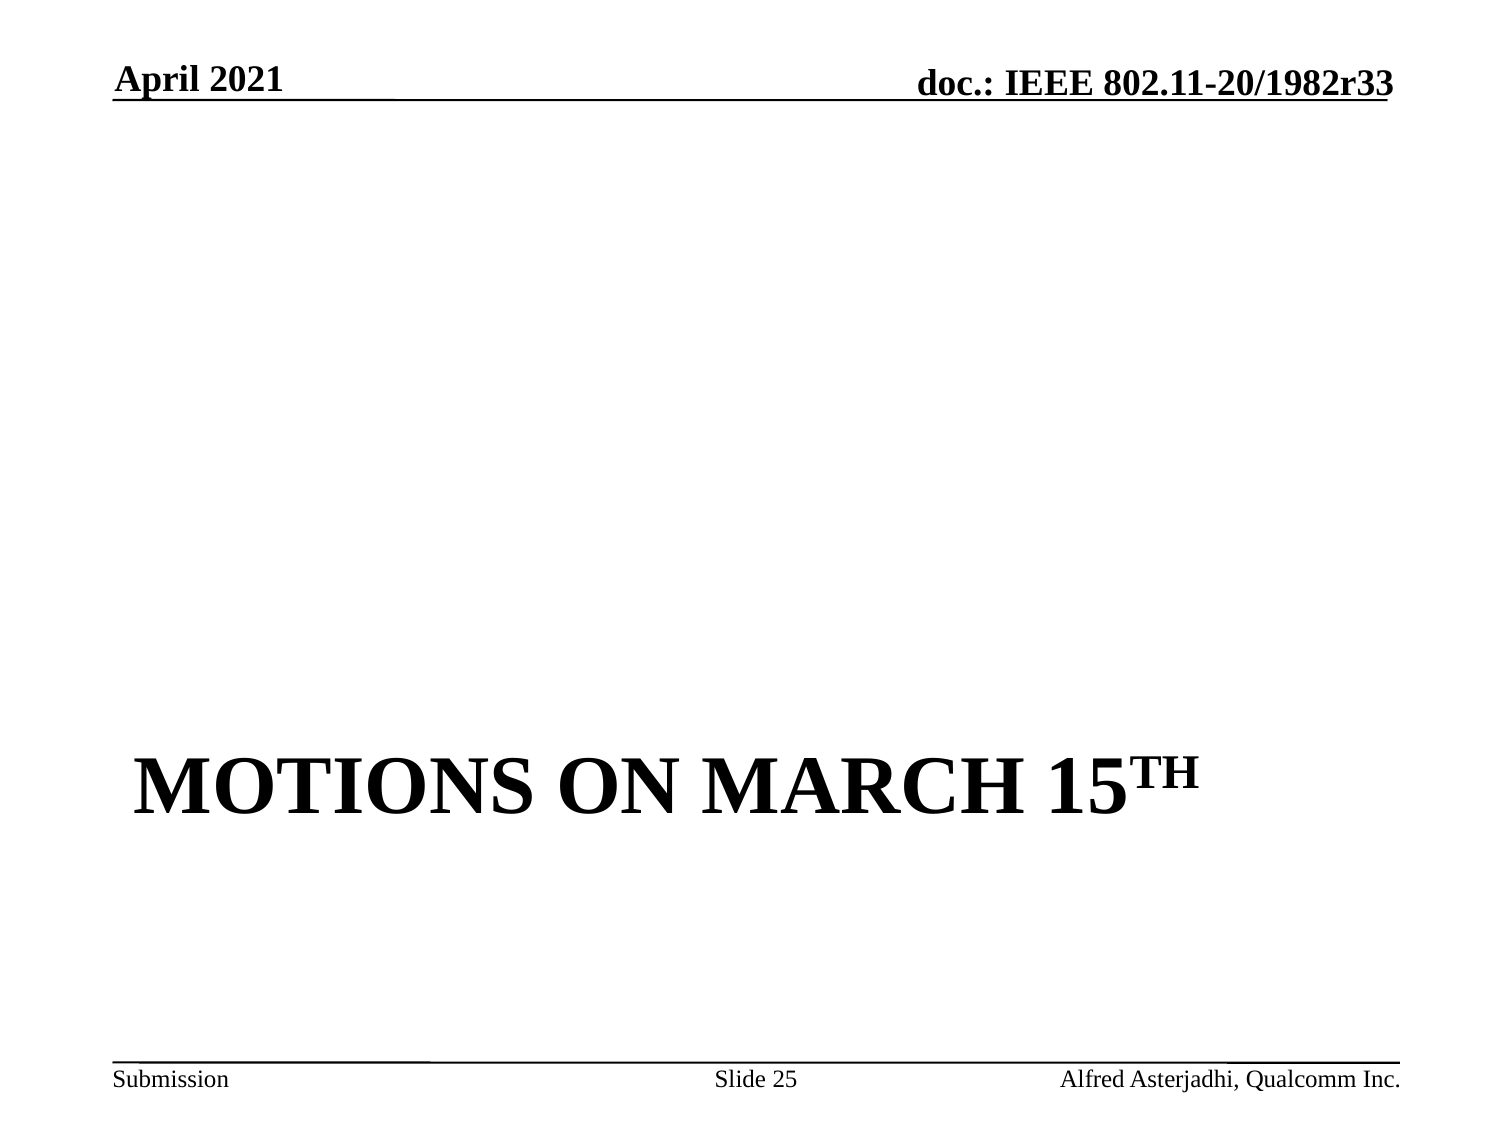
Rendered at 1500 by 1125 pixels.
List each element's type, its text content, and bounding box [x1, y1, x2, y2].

slide_number Slide 25 [712, 1061, 800, 1123]
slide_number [114, 54, 423, 100]
footer Alfred Asterjadhi, Qualcomm Inc. [878, 1061, 1402, 1093]
title Motions on MARCH 15th [118, 722, 1394, 947]
